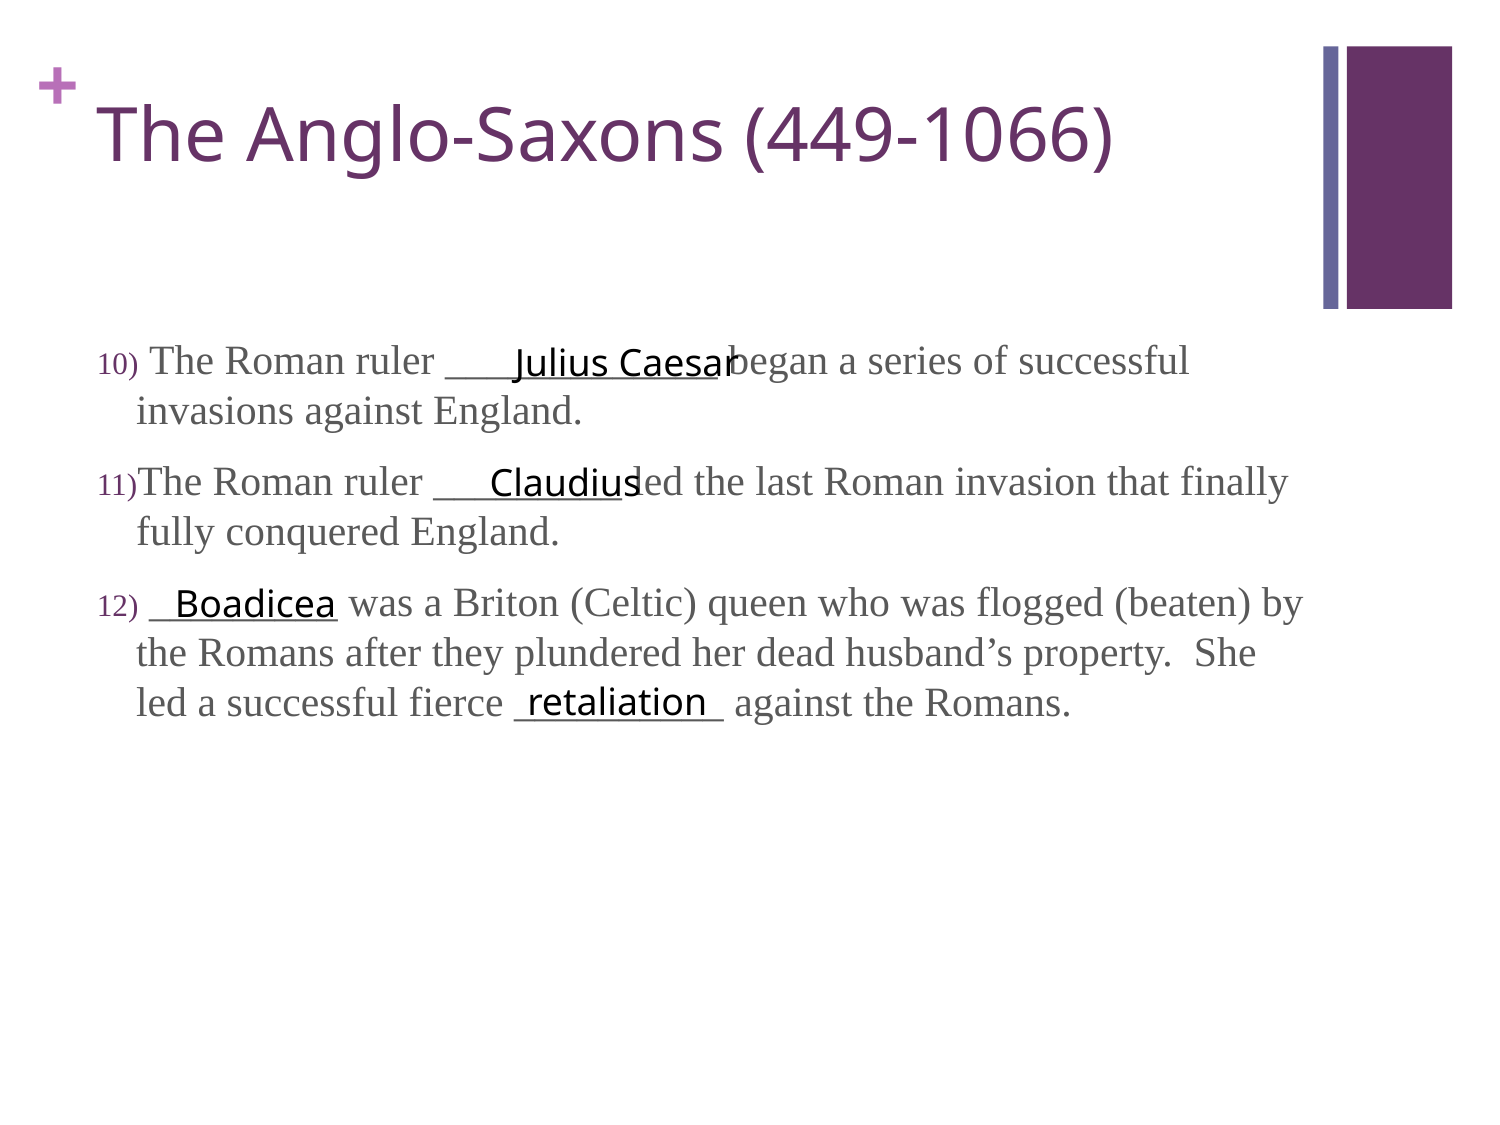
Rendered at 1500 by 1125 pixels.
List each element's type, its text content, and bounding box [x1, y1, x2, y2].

list The Roman ruler _____________ began a series of successful invasions against England. The Roman ruler _________ led the last Roman invasion that finally fully conquered England. _________ was a Briton (Celtic) queen who was flogged (beaten) by the Romans after they plundered her dead husband’s property. She led a successful fierce __________ against the Romans. [81, 324, 1322, 1005]
text_box Boadicea [160, 572, 484, 633]
title The Anglo-Saxons (449-1066) [81, 79, 1322, 263]
text_box retaliation [512, 670, 903, 731]
text_box Julius Caesar [500, 332, 798, 392]
text_box Claudius [474, 452, 746, 512]
